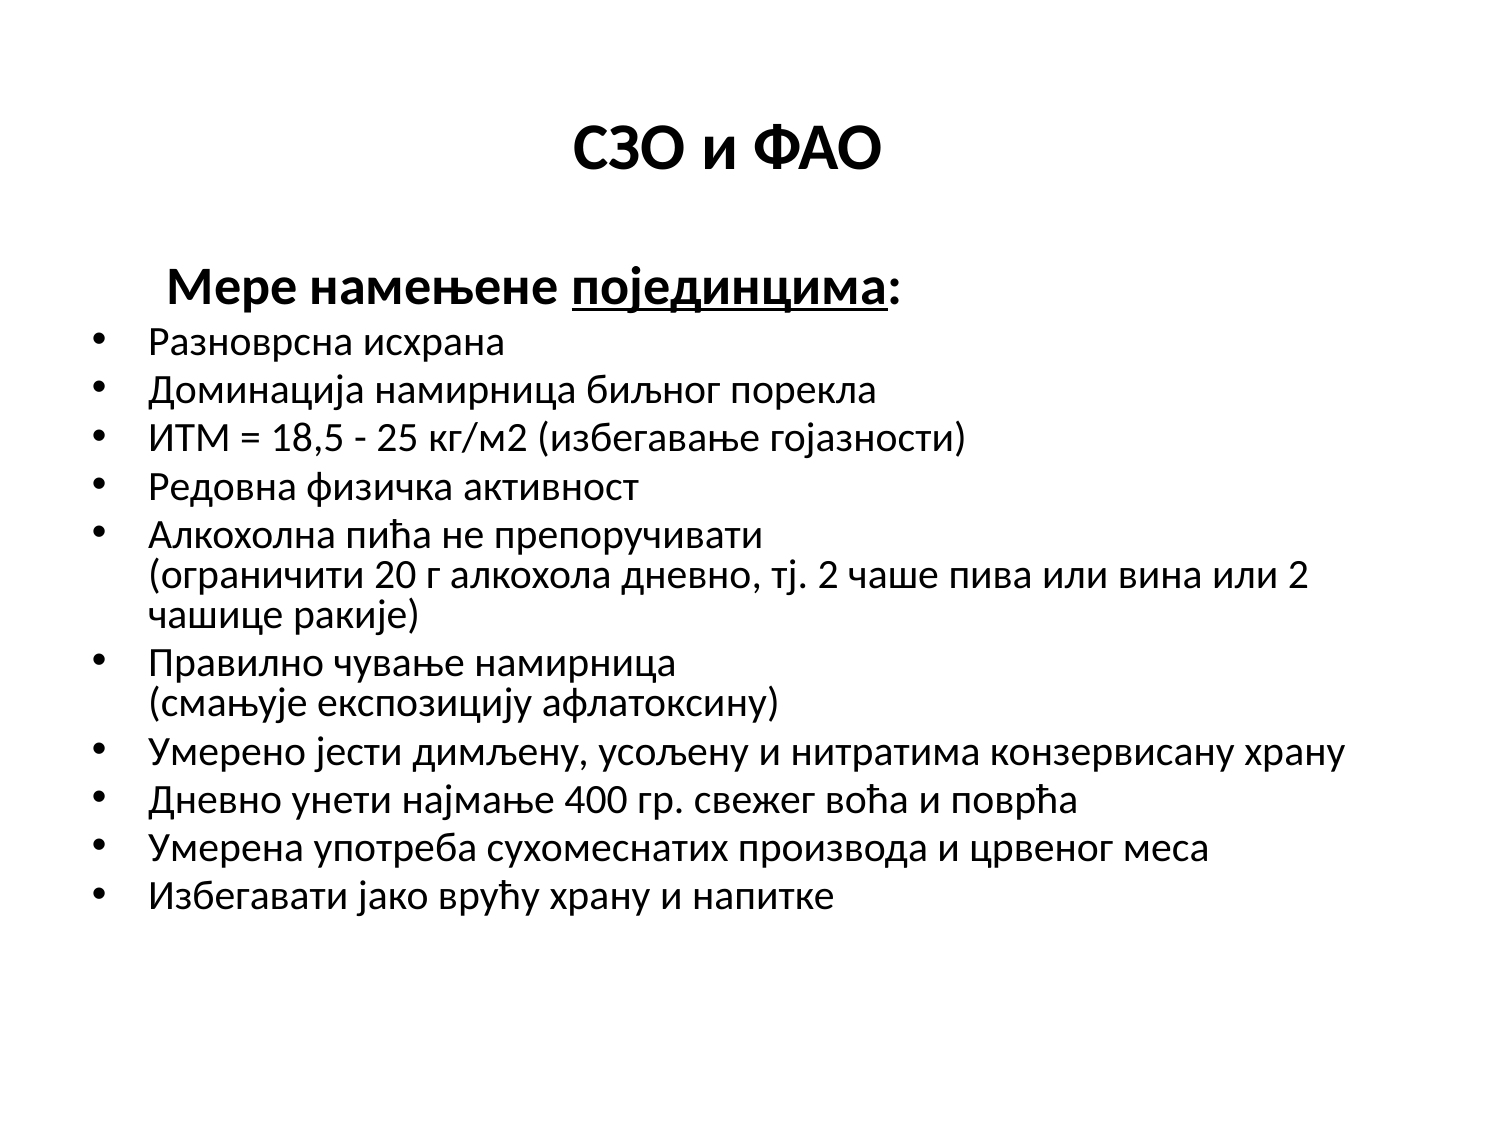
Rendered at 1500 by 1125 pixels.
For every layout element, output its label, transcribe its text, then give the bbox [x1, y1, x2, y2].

title СЗО и ФАО [53, 78, 1404, 208]
list Мере намењене појединцима: Разноврсна исхрана Доминација намирница биљног порекла ИТМ = 18,5 - 25 кг/м2 (избегавање гојазности) Редовна физичка активност Алкохолна пића не препоручивати (ограничити 20 г алкохола дневно, тј. 2 чаше пива или вина или 2 чашице ракије) Правилно чување намирница (смањује експозицију афлатоксину) Умерено јести димљену, усољену и нитратима конзервисану храну Дневно унети најмање 400 гр. свежег воћа и поврћа Умерена употреба сухомеснатих производа и црвеног меса Избегавати јако врућу храну и напитке [76, 255, 1427, 1083]
